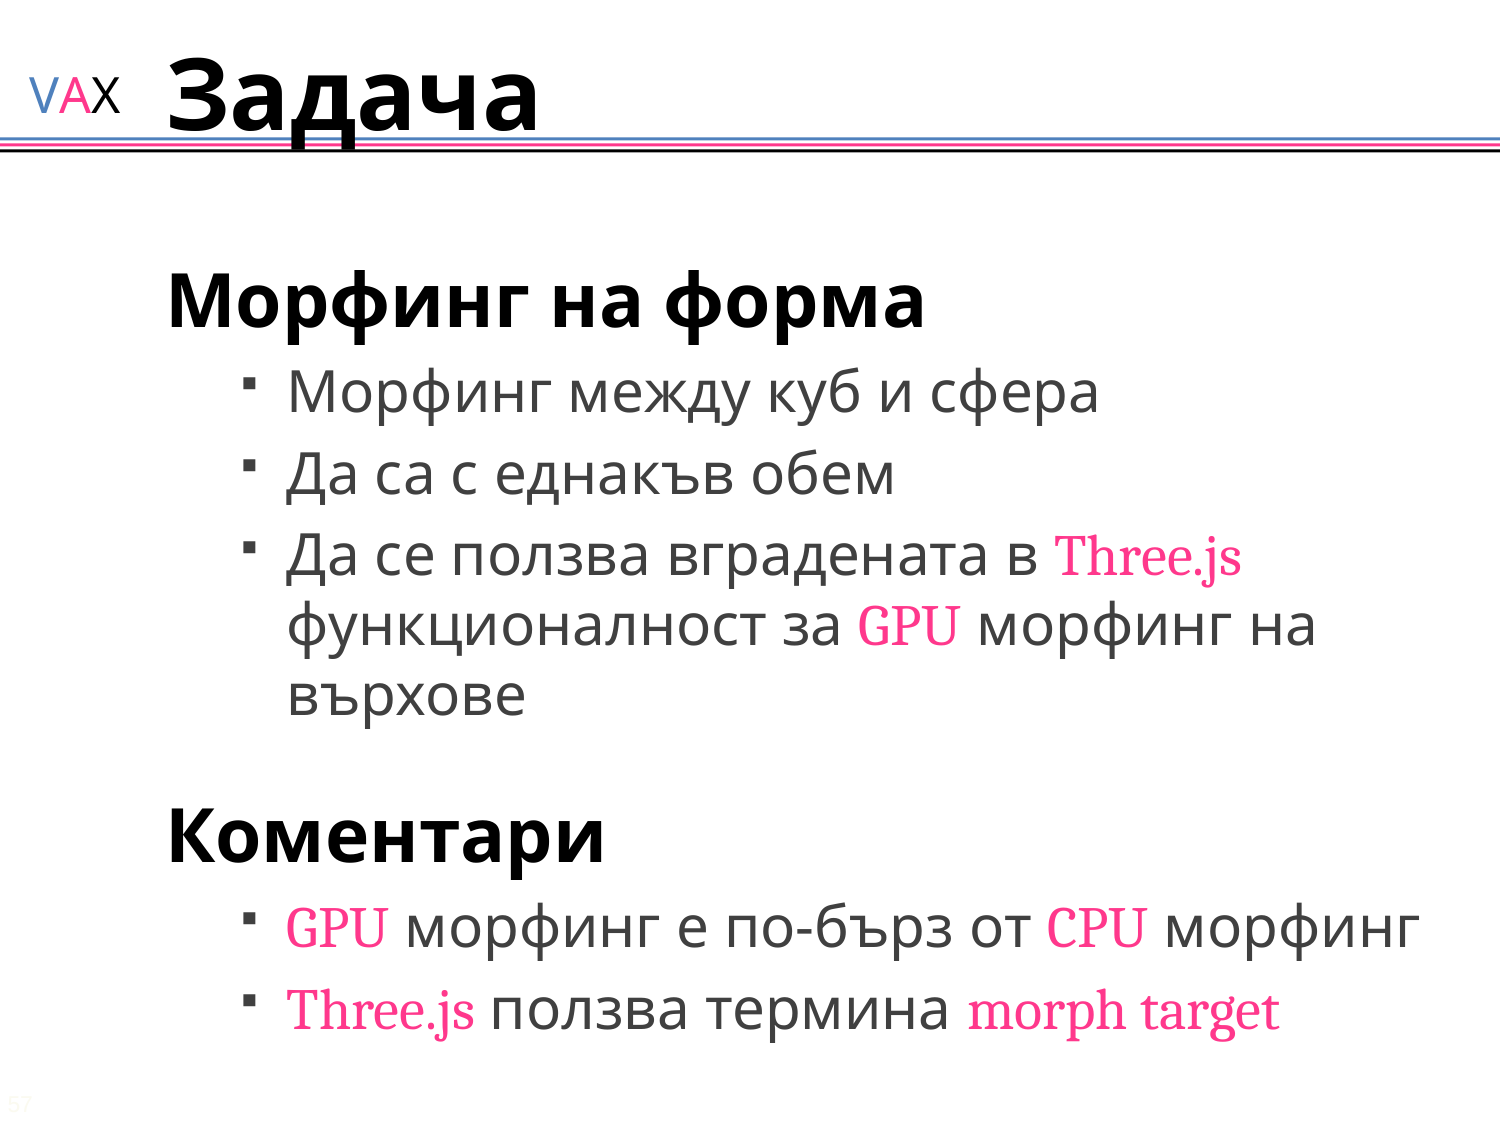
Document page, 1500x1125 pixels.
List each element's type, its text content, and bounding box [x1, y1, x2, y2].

list Морфинг на форма Морфинг между куб и сфера Да са с еднакъв обем Да се ползва вградената в Three.js функционалност за GPU морфинг на върхове Коментари GPU морфинг е по-бърз от CPU морфинг Three.js ползва термина morph target [150, 200, 1488, 1113]
title Задача [0, 37, 1500, 144]
